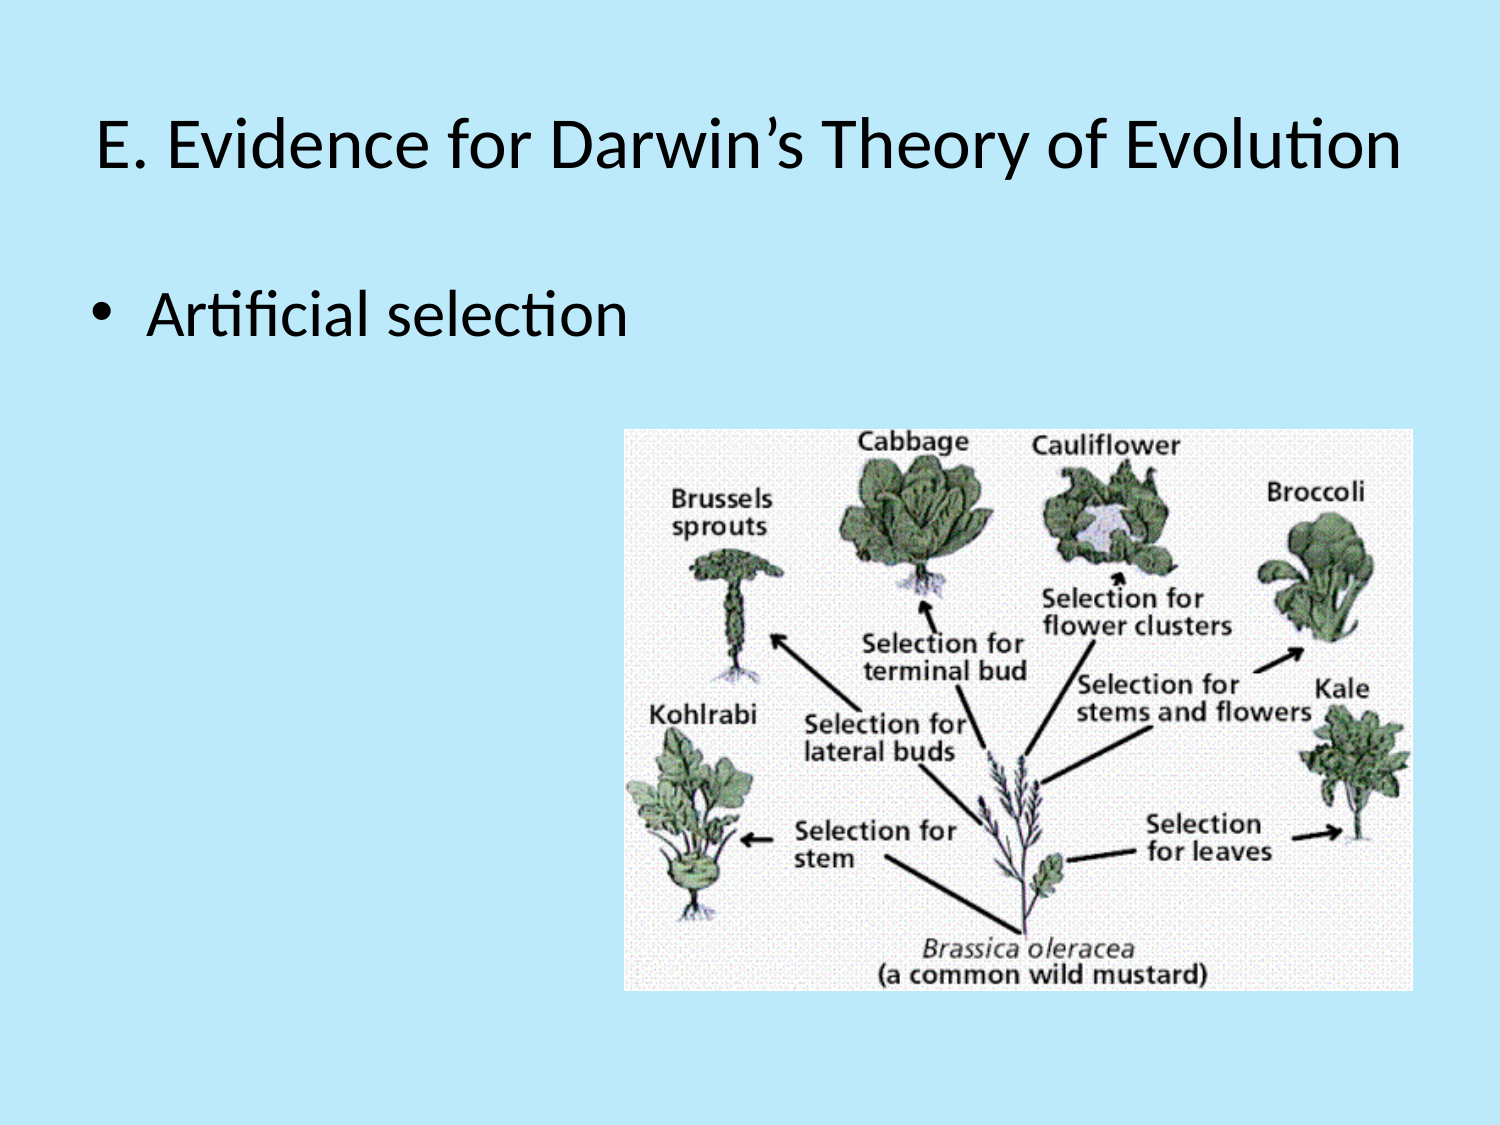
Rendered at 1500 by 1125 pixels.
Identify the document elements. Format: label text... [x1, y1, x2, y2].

picture [624, 429, 1413, 991]
title E. Evidence for Darwin’s Theory of Evolution [75, 45, 1425, 233]
list Artificial selection [75, 262, 1425, 1005]
